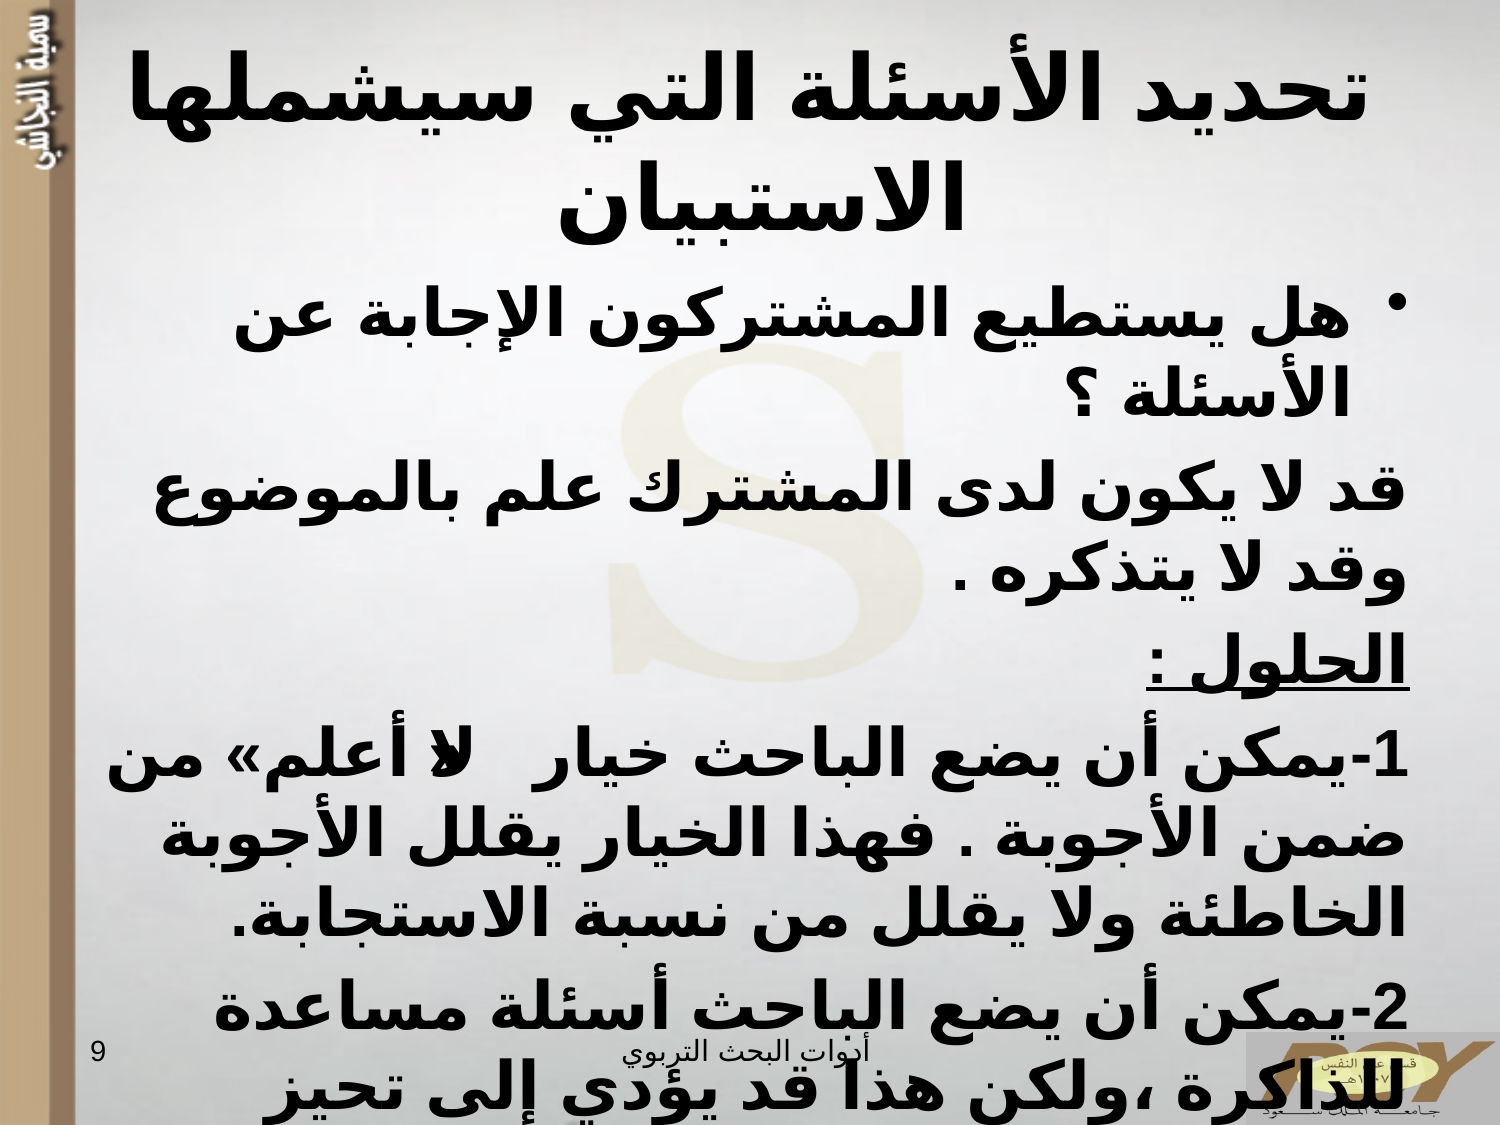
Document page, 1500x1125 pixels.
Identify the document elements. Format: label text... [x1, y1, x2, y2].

list هل يستطيع المشتركون الإجابة عن الأسئلة ؟ قد لا يكون لدى المشترك علم بالموضوع وقد لا يتذكره . الحلول : 1-يمكن أن يضع الباحث خيار «لا أعلم» من ضمن الأجوبة . فهذا الخيار يقلل الأجوبة الخاطئة ولا يقلل من نسبة الاستجابة. 2-يمكن أن يضع الباحث أسئلة مساعدة للذاكرة ،ولكن هذا قد يؤدي إلى تحيز الإجابات . [75, 262, 1425, 1005]
picture [0, 0, 1500, 1125]
footer أدوات البحث التربوي [512, 1024, 988, 1103]
title تحديد الأسئلة التي سيشملها الاستبيان [75, 45, 1425, 233]
slide_number 9 [75, 1024, 425, 1103]
